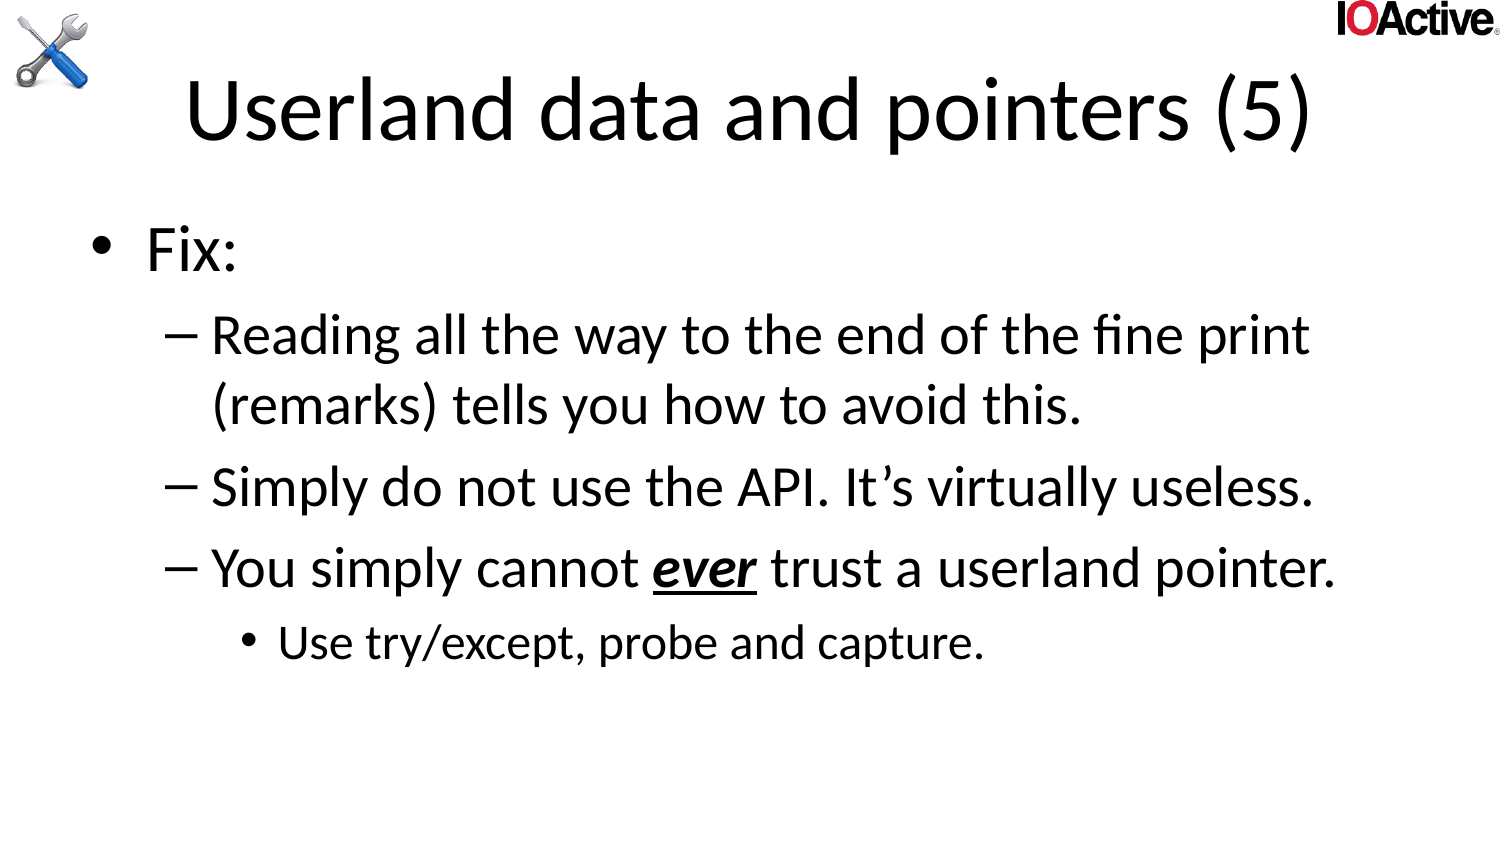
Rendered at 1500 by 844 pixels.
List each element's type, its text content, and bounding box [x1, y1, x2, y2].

picture [1337, 0, 1500, 36]
list Fix: Reading all the way to the end of the fine print (remarks) tells you how to avoid this. Simply do not use the API. It’s virtually useless. You simply cannot ever trust a userland pointer. Use try/except, probe and capture. [75, 196, 1500, 844]
title Userland data and pointers (5) [75, 33, 1425, 175]
picture [0, 0, 101, 101]
